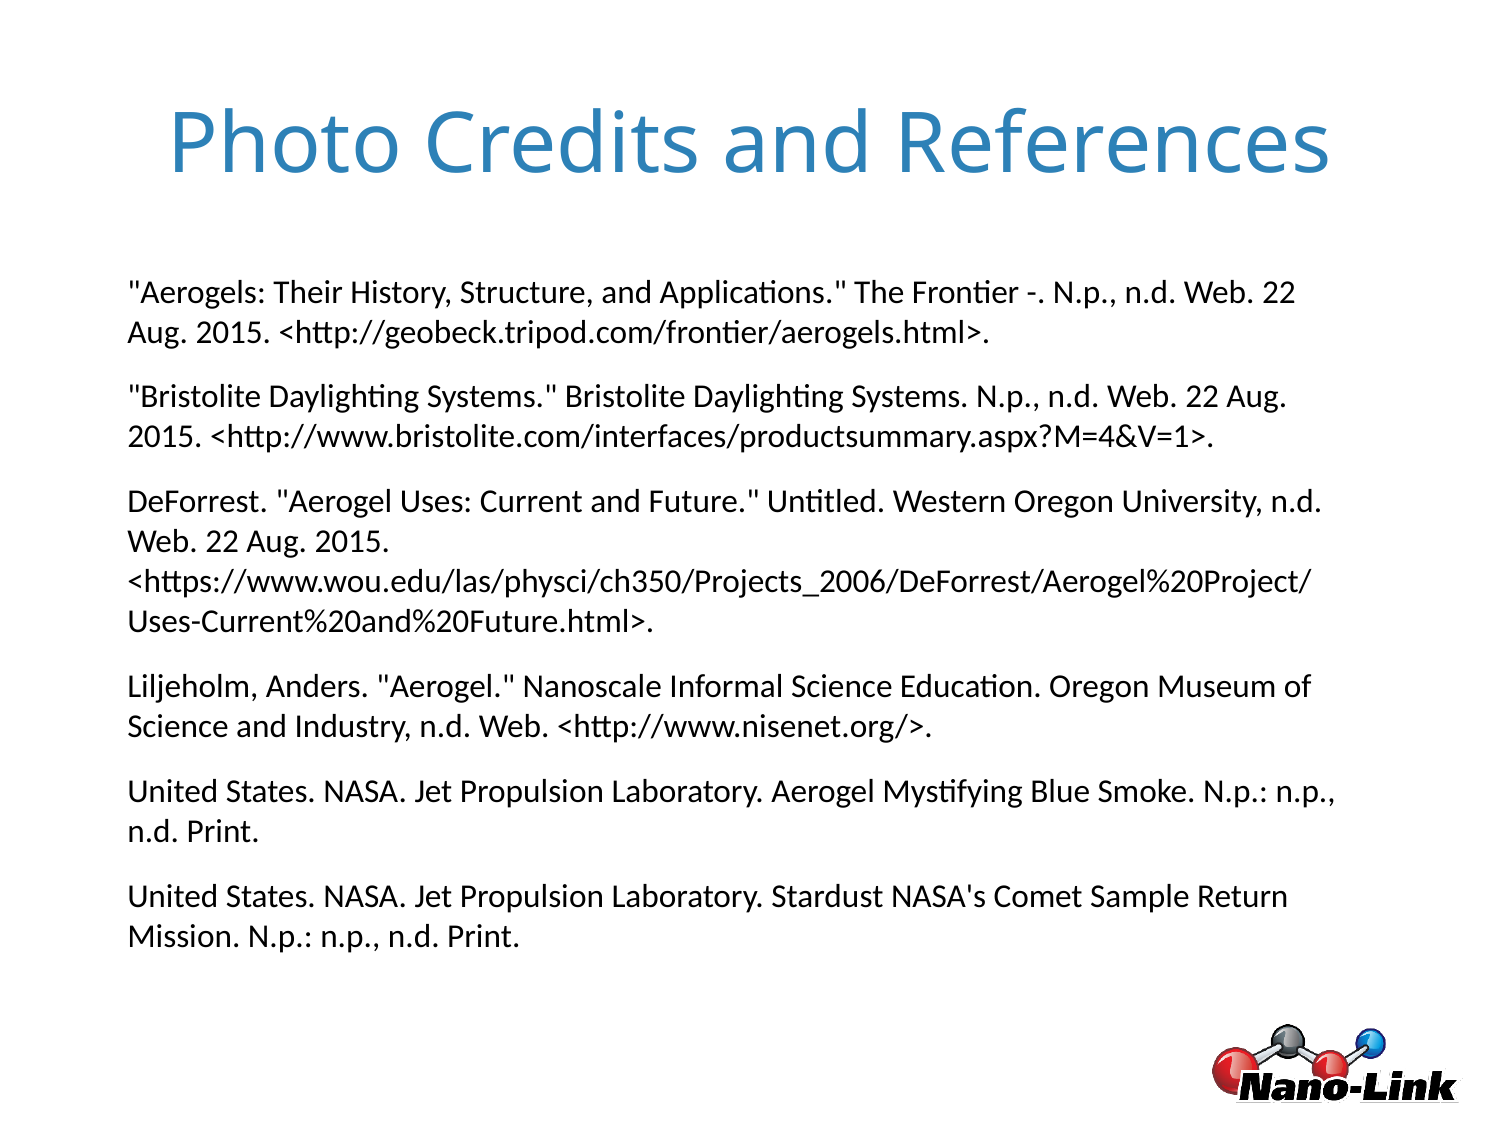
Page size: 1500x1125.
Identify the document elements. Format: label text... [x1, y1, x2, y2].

title Photo Credits and References [75, 45, 1425, 233]
picture [1212, 1024, 1463, 1103]
text_box "Aerogels: Their History, Structure, and Applications." The Frontier -. N.p., n.d. Web. 22 Aug. 2015. <http://geobeck.tripod.com/frontier/aerogels.html>. "Bristolite Daylighting Systems." Bristolite Daylighting Systems. N.p., n.d. Web. 22 Aug. 2015. <http://www.bristolite.com/interfaces/productsummary.aspx?M=4&V=1>. DeForrest. "Aerogel Uses: Current and Future." Untitled. Western Oregon University, n.d. Web. 22 Aug. 2015. <https://www.wou.edu/las/physci/ch350/Projects_2006/DeForrest/Aerogel%20Project/Uses-Current%20and%20Future.html>. Liljeholm, Anders. "Aerogel." Nanoscale Informal Science Education. Oregon Museum of Science and Industry, n.d. Web. <http://www.nisenet.org/>. United States. NASA. Jet Propulsion Laboratory. Aerogel Mystifying Blue Smoke. N.p.: n.p., n.d. Print. United States. NASA. Jet Propulsion Laboratory. Stardust NASA's Comet Sample Return Mission. N.p.: n.p., n.d. Print. [112, 262, 1363, 962]
